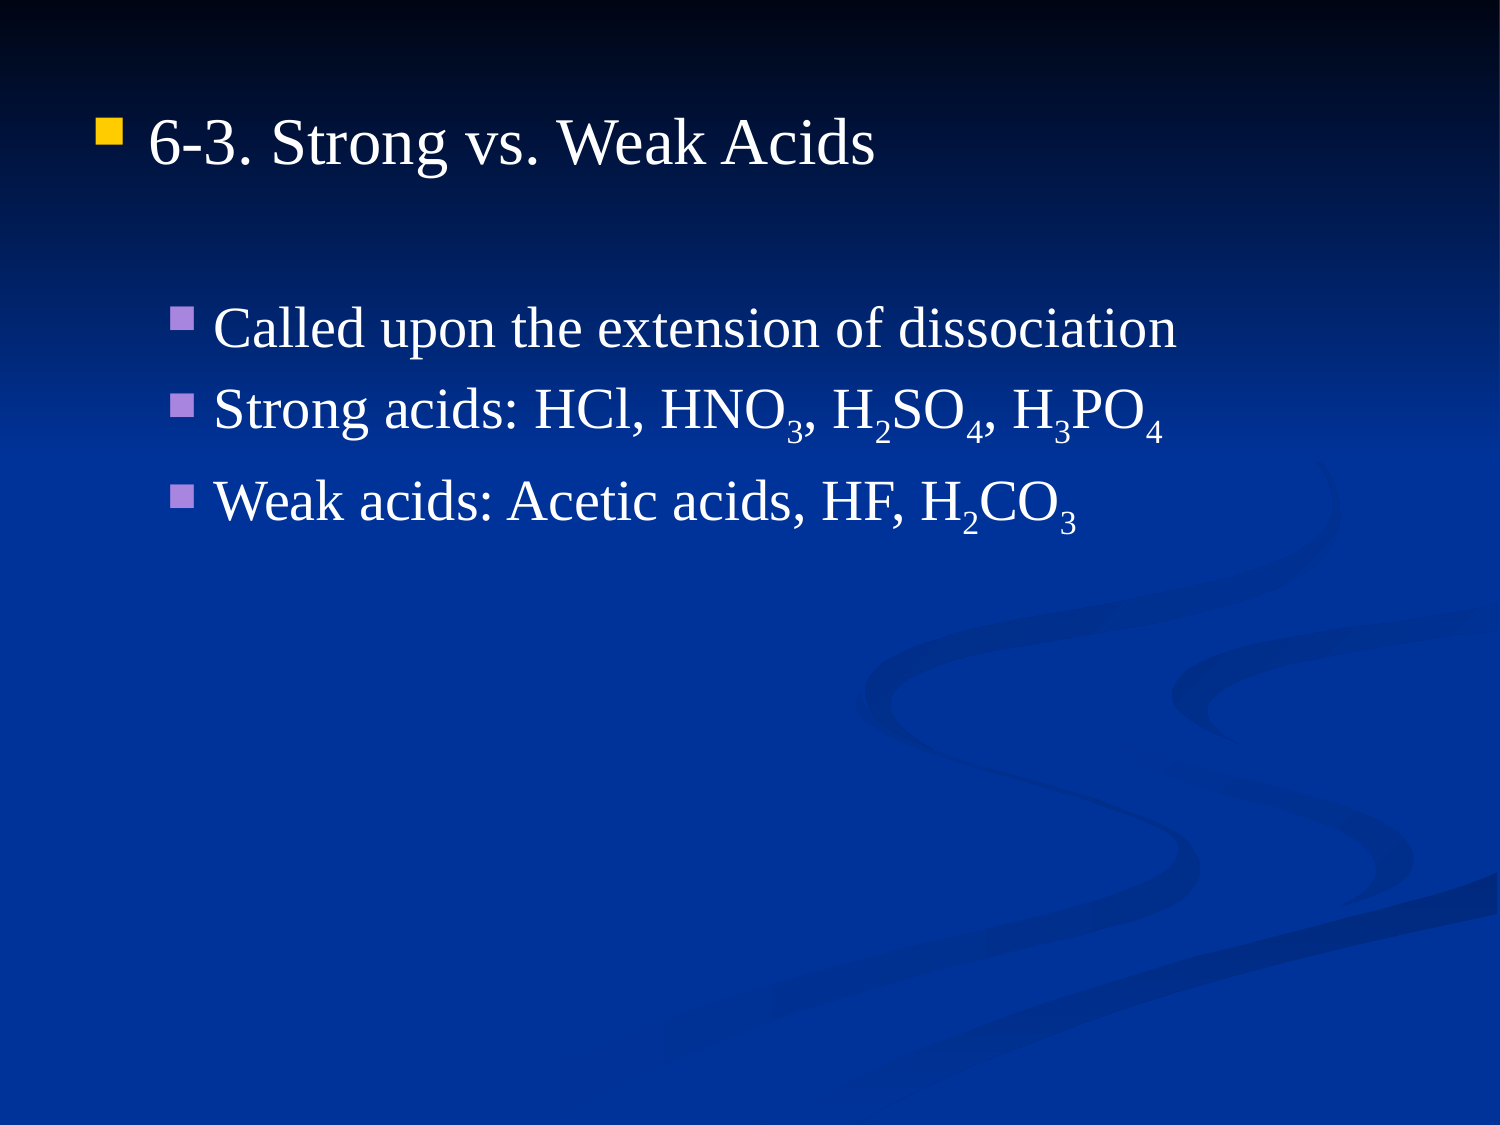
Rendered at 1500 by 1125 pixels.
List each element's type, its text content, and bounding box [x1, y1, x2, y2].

list 6-3. Strong vs. Weak Acids Called upon the extension of dissociation Strong acids: HCl, HNO3, H2SO4, H3PO4 Weak acids: Acetic acids, HF, H2CO3 [76, 89, 1428, 1036]
